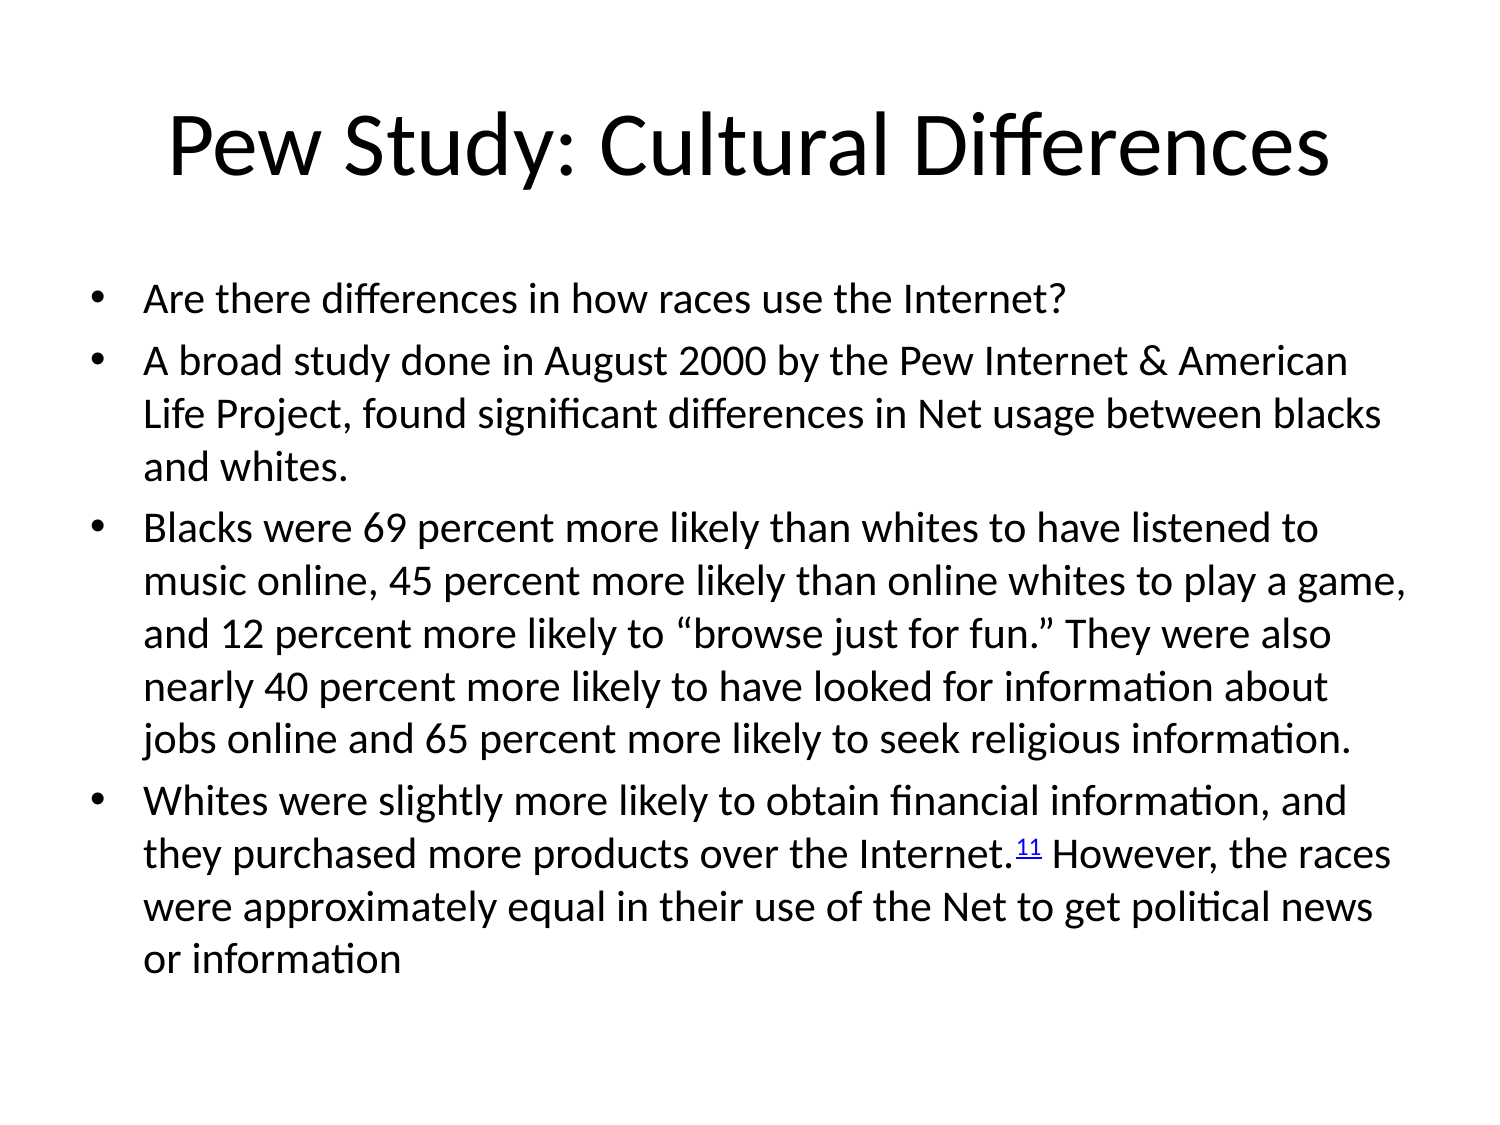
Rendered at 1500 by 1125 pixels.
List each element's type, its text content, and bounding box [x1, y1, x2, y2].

title Pew Study: Cultural Differences [75, 45, 1425, 233]
list Are there differences in how races use the Internet? A broad study done in August 2000 by the Pew Internet & American Life Project, found significant differences in Net usage between blacks and whites. Blacks were 69 percent more likely than whites to have listened to music online, 45 percent more likely than online whites to play a game, and 12 percent more likely to “browse just for fun.” They were also nearly 40 percent more likely to have looked for information about jobs online and 65 percent more likely to seek religious information. Whites were slightly more likely to obtain financial information, and they purchased more products over the Internet.11 However, the races were approximately equal in their use of the Net to get political news or information [75, 262, 1425, 1005]
